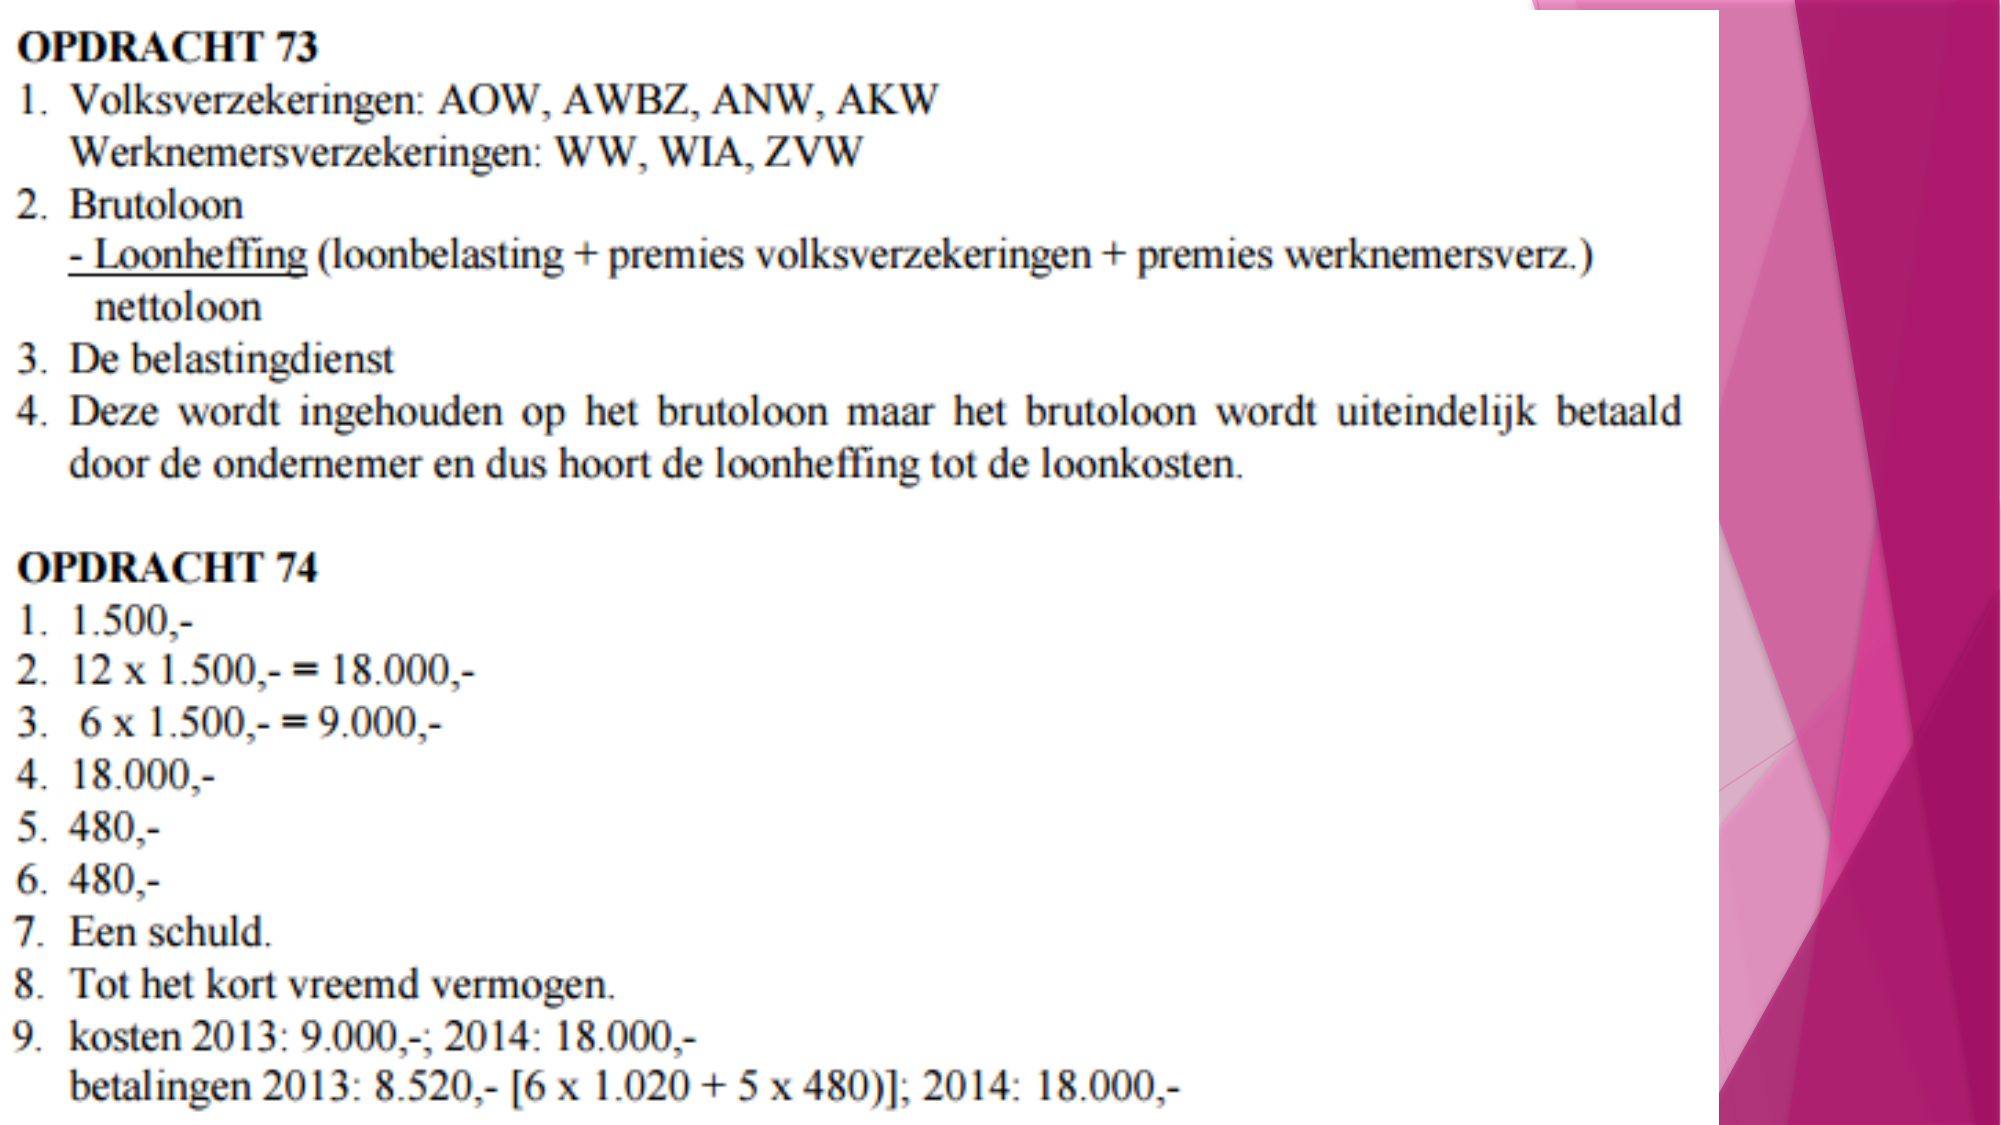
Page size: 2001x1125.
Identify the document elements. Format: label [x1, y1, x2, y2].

picture [0, 9, 1720, 1125]
